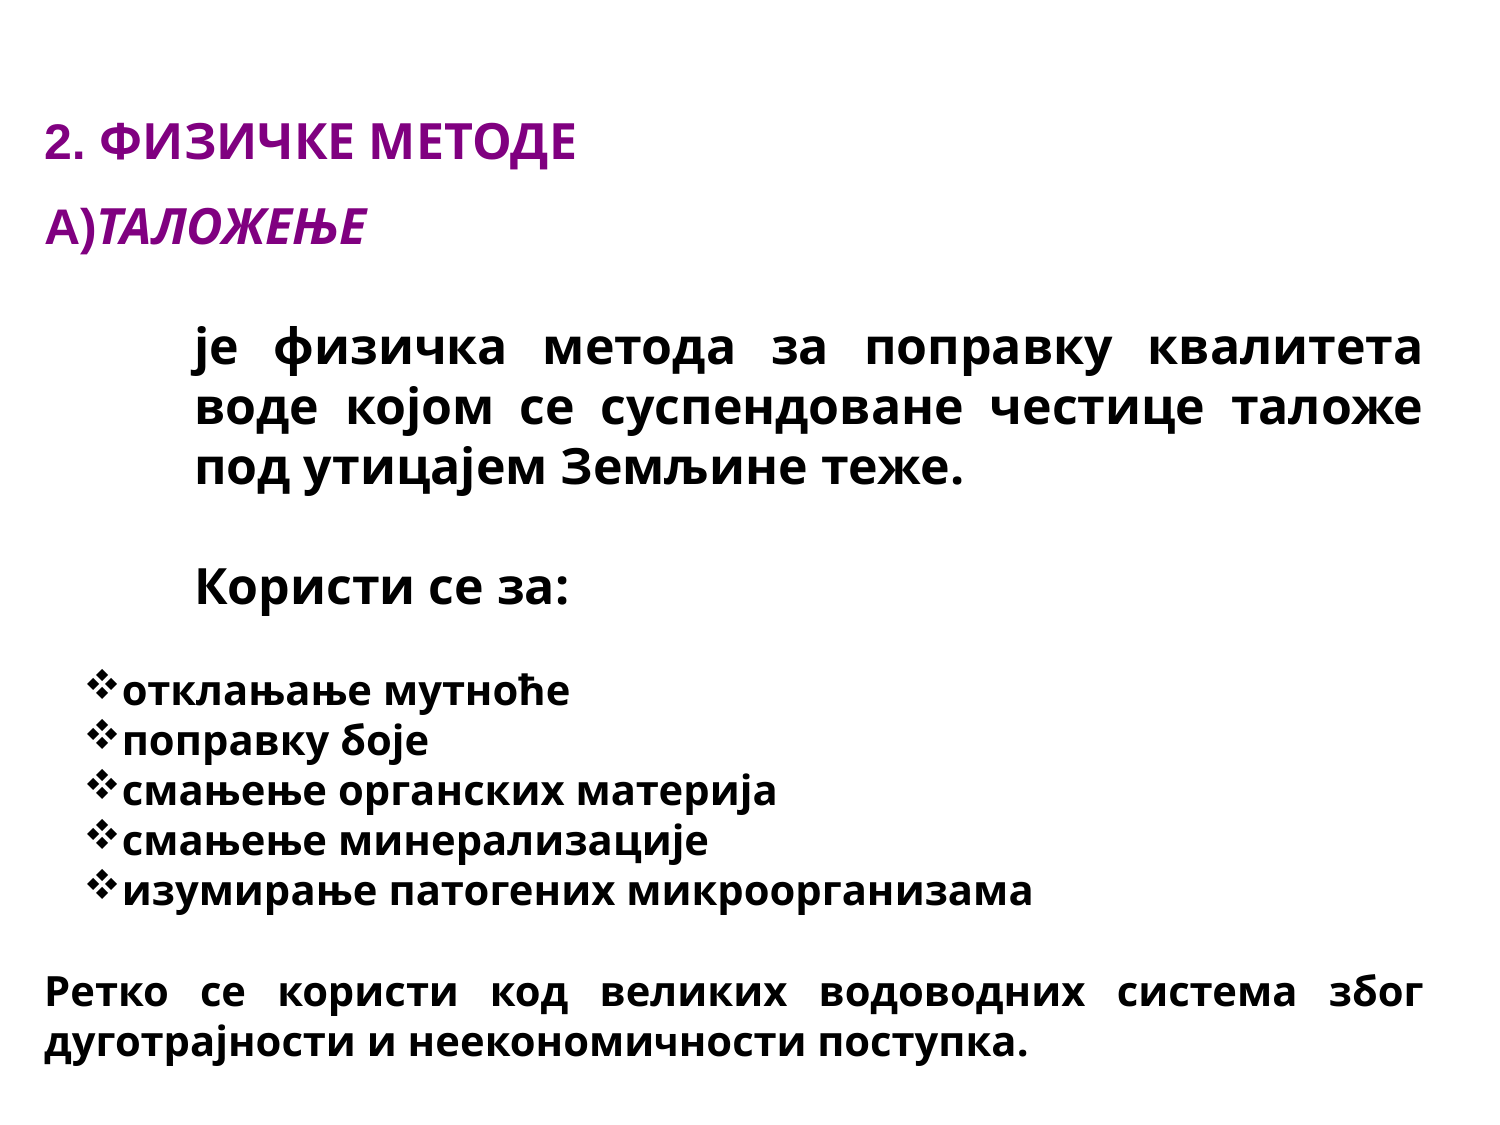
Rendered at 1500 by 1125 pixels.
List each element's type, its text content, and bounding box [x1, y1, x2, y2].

text_box 2. ФИЗИЧКЕ МЕТОДЕ А)ТАЛОЖЕЊЕ је физичка метода за поправку квалитета воде којом се суспендоване честице таложе под утицајем Земљине теже. Користи се за: отклањање мутноће поправку боје смањење органских материја смањење минерализације изумирање патогених микроорганизама Ретко се користи код великих водоводних система због дуготрајности и неекономичности поступка. [29, 101, 1439, 1125]
